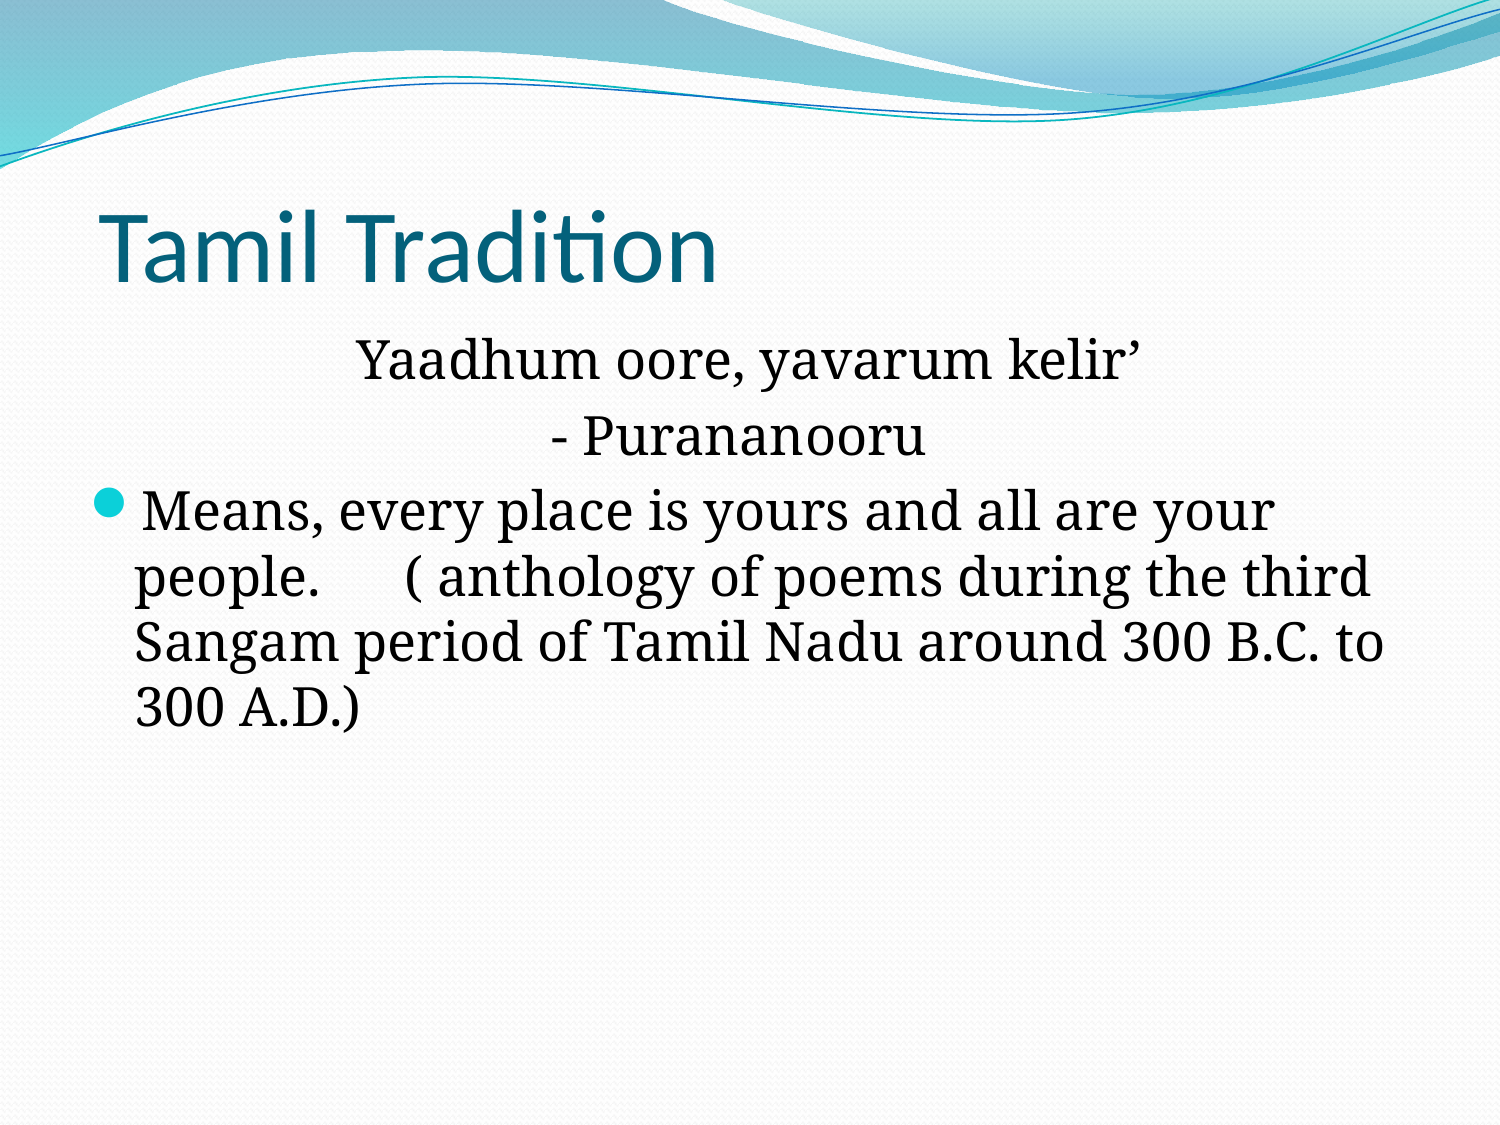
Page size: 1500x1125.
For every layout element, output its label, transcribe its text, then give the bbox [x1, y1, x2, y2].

title Tamil Tradition [75, 115, 1425, 303]
list Yaadhum oore, yavarum kelir’ - Purananooru Means, every place is yours and all are your people. ( anthology of poems during the third Sangam period of Tamil Nadu around 300 B.C. to 300 A.D.) [75, 317, 1425, 1038]
